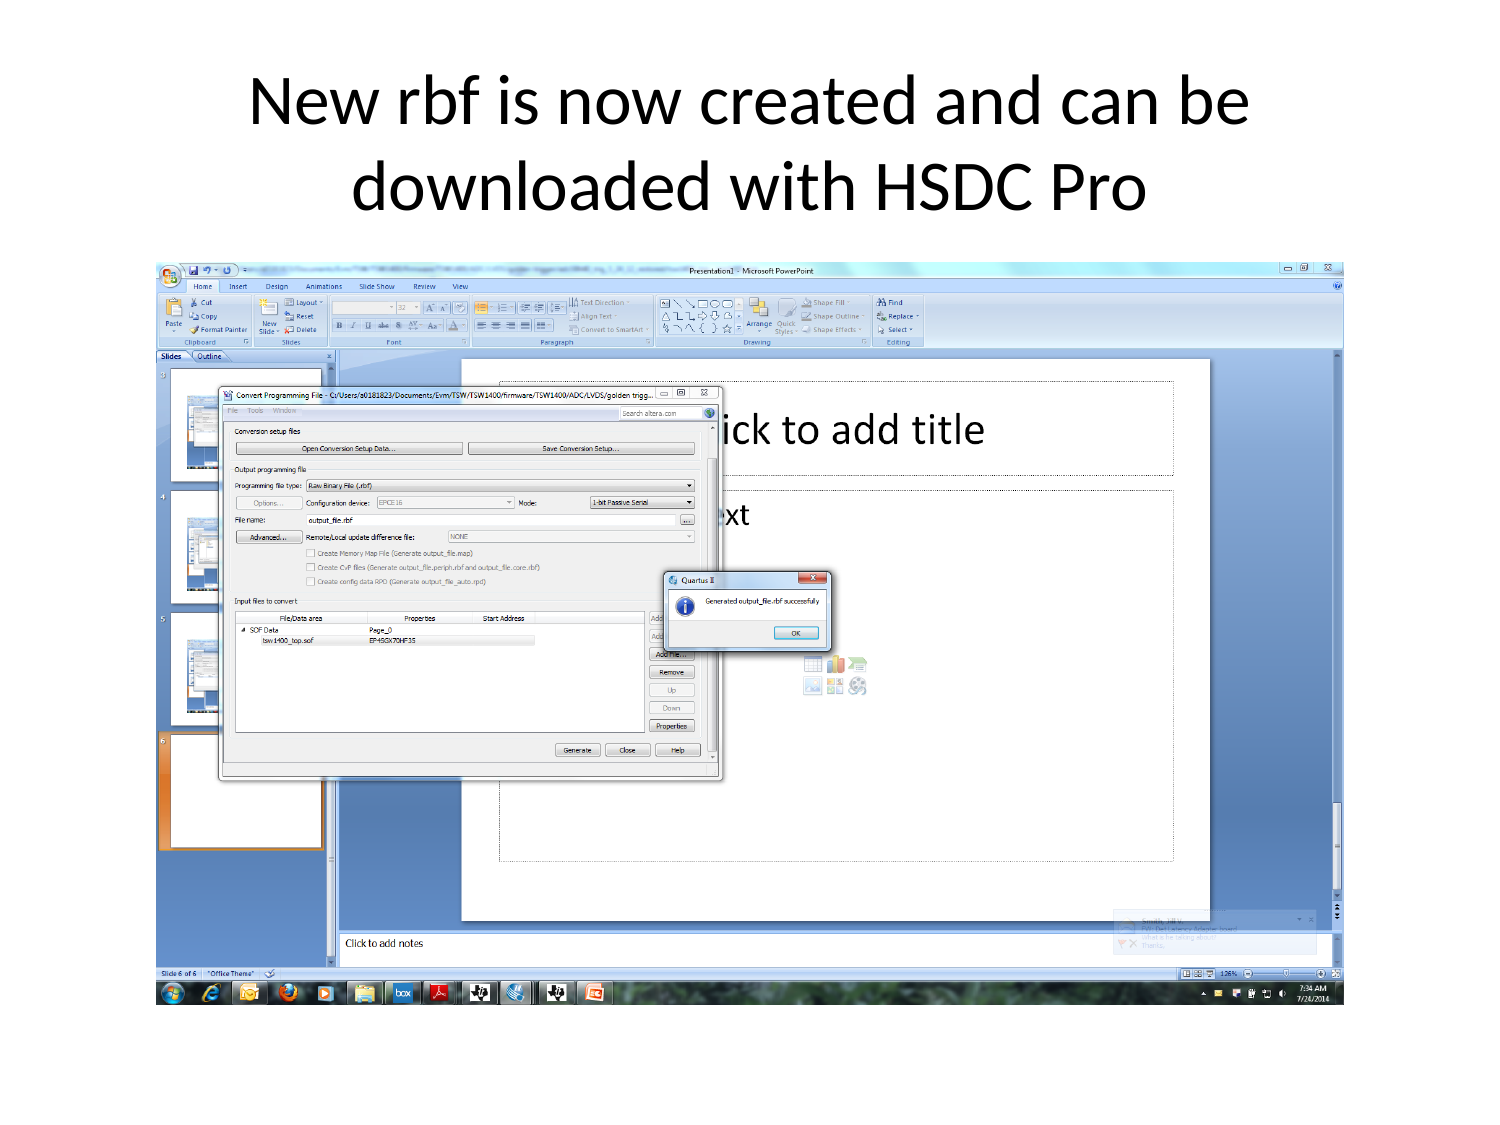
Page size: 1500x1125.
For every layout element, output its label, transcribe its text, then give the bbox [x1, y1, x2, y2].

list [155, 262, 1345, 1006]
title New rbf is now created and can be downloaded with HSDC Pro [75, 45, 1425, 233]
